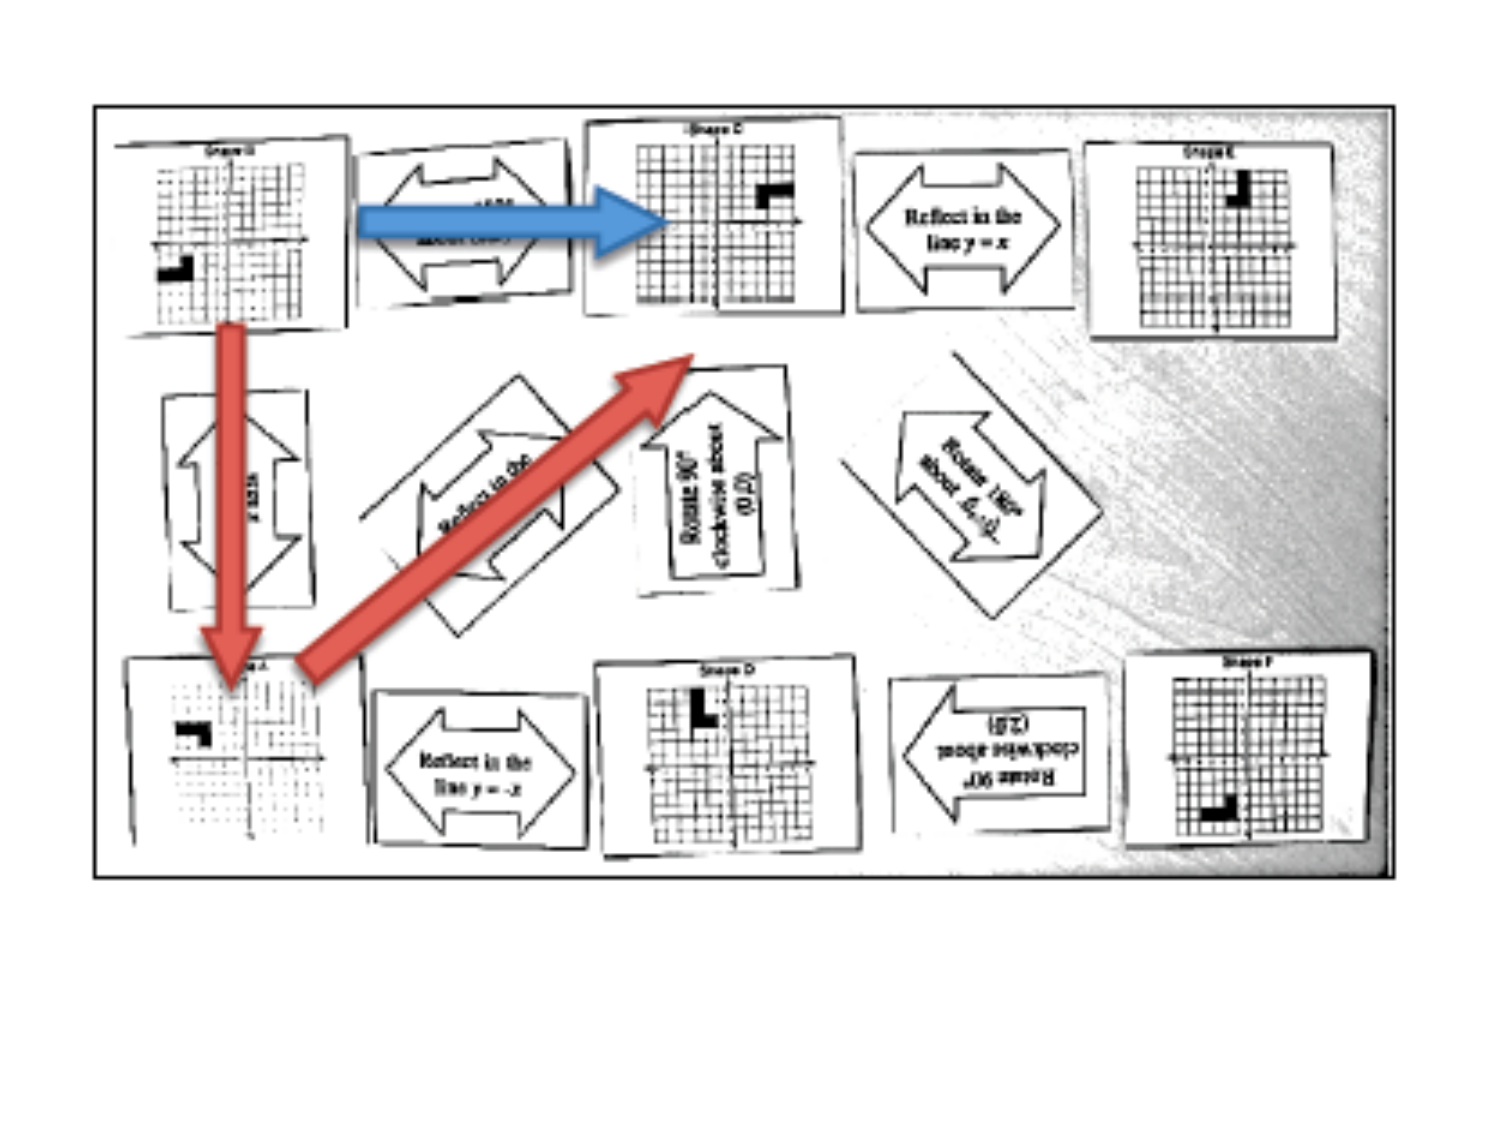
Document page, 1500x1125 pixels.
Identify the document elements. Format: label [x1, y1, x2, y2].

picture [87, 99, 1404, 888]
